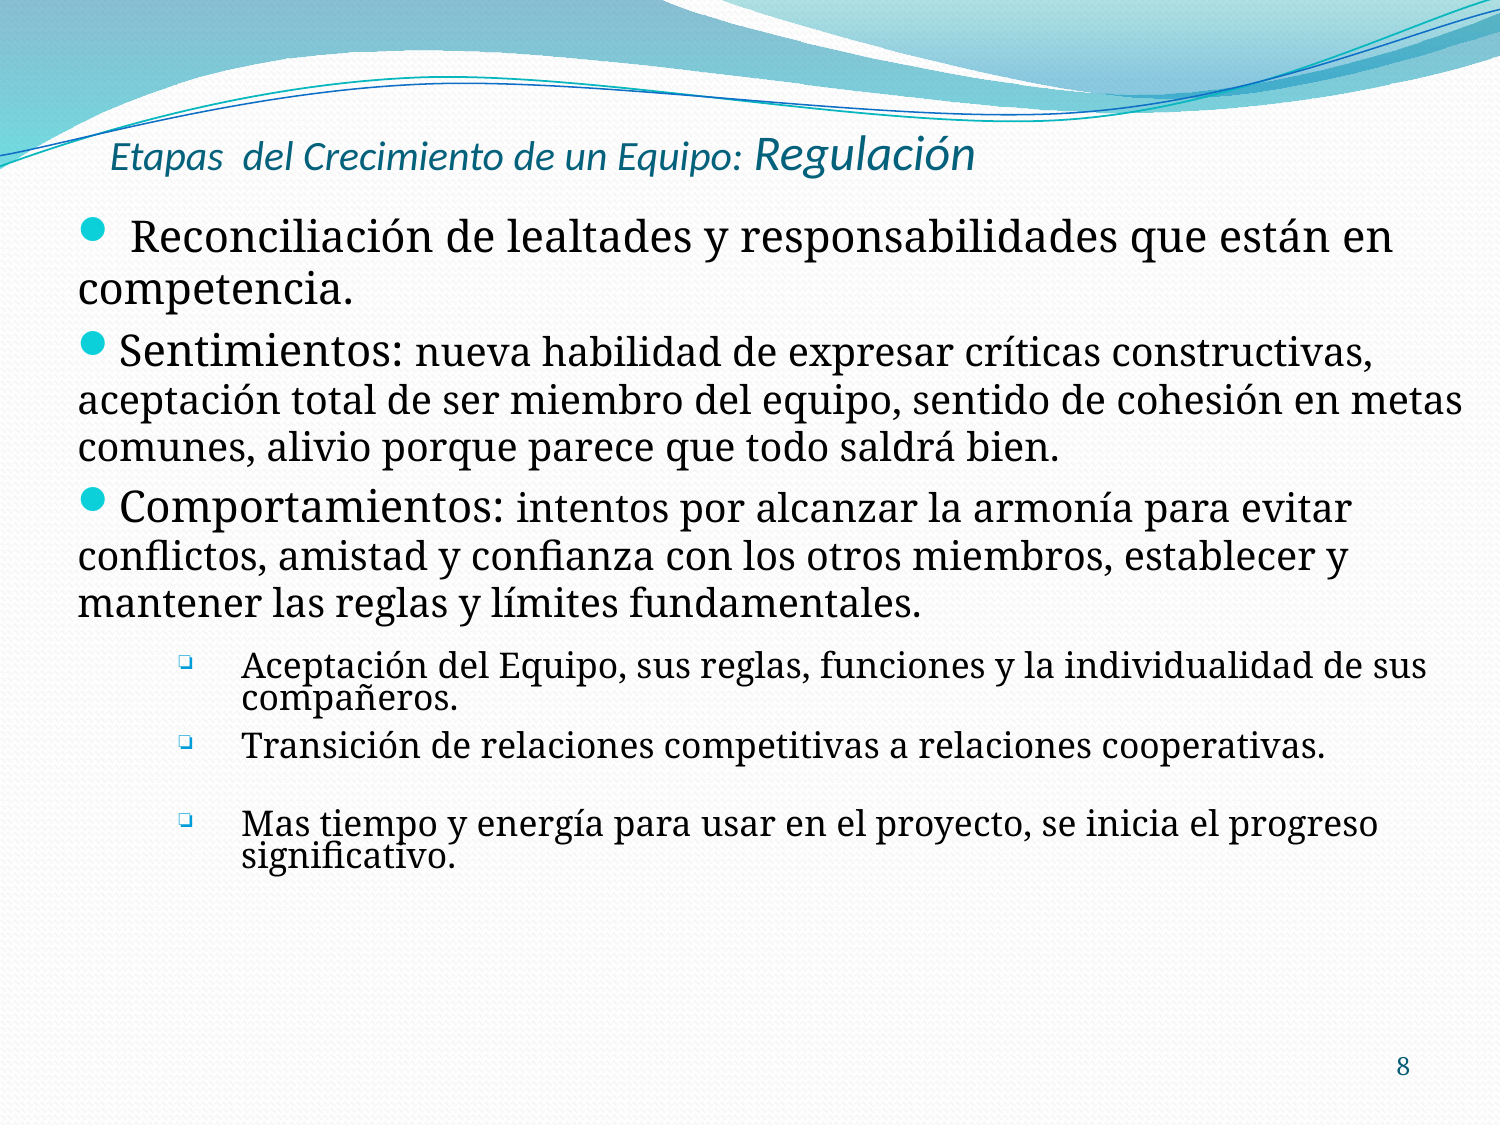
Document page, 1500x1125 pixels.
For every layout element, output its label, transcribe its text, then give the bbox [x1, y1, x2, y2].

list Reconciliación de lealtades y responsabilidades que están en competencia. Sentimientos: nueva habilidad de expresar críticas constructivas, aceptación total de ser miembro del equipo, sentido de cohesión en metas comunes, alivio porque parece que todo saldrá bien. Comportamientos: intentos por alcanzar la armonía para evitar conflictos, amistad y confianza con los otros miembros, establecer y mantener las reglas y límites fundamentales. Aceptación del Equipo, sus reglas, funciones y la individualidad de sus compañeros. Transición de relaciones competitivas a relaciones cooperativas. Mas tiempo y energía para usar en el proyecto, se inicia el progreso significativo. [0, 187, 1500, 913]
slide_number 8 [1050, 1042, 1426, 1103]
title Etapas del Crecimiento de un Equipo: Regulación [0, 0, 1451, 187]
